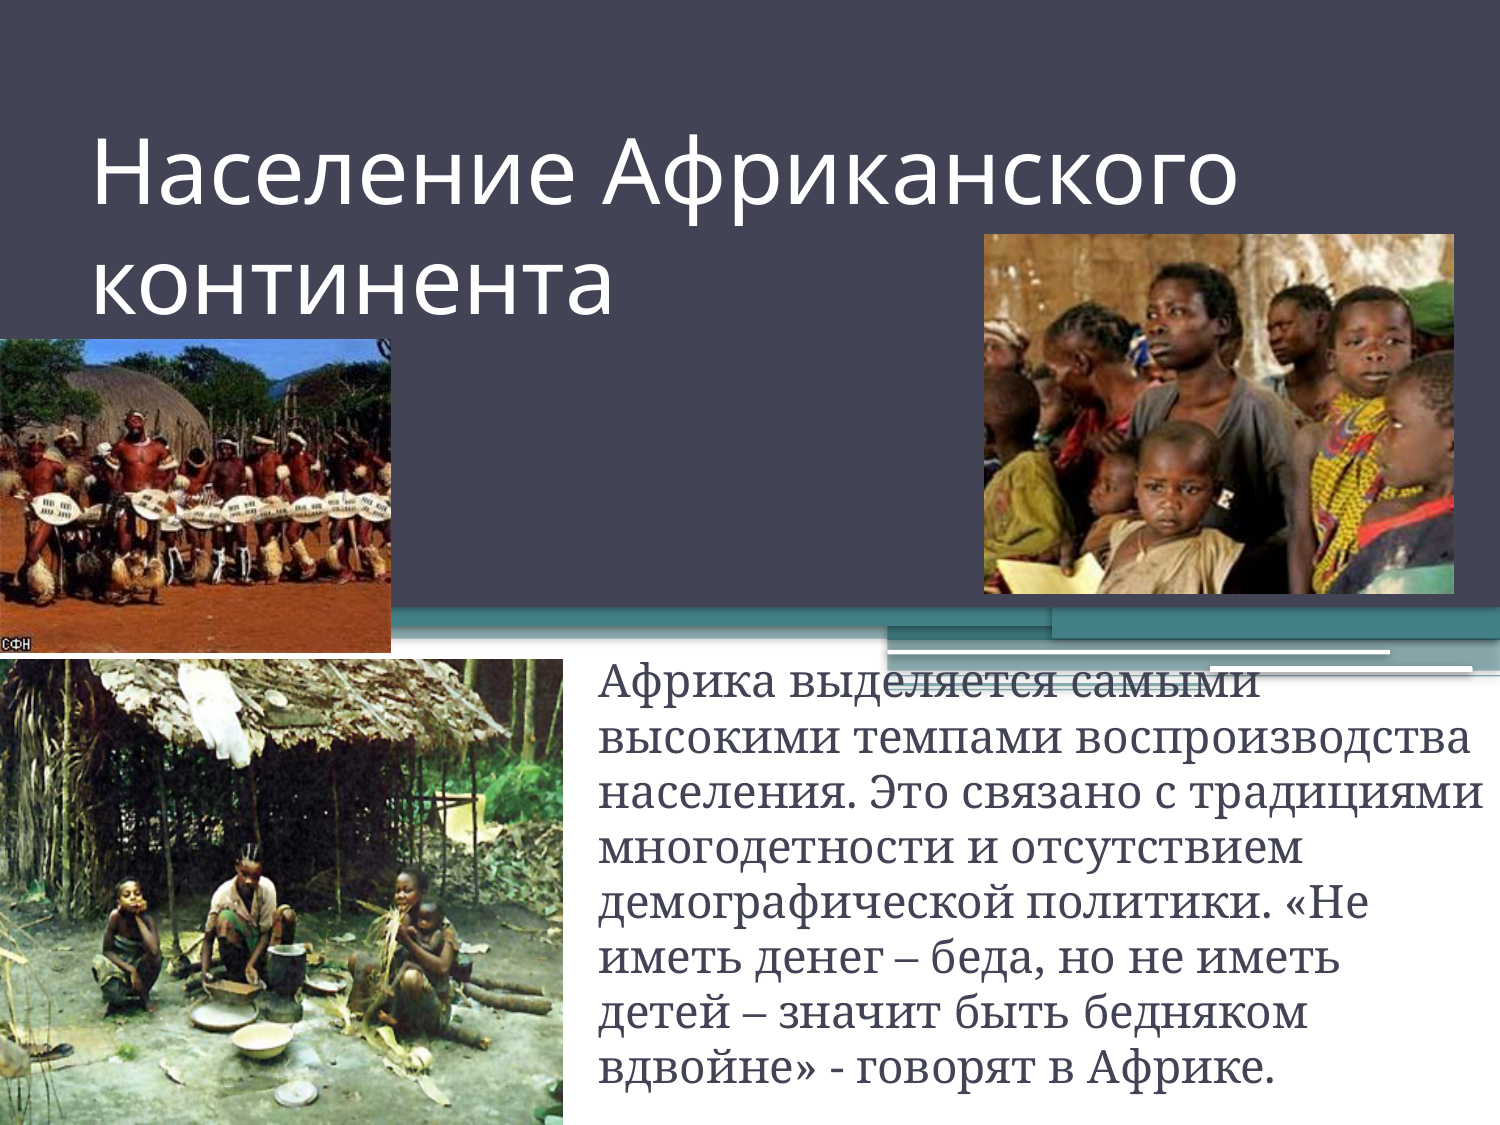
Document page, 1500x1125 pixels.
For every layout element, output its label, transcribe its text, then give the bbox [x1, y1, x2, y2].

title Население Африканского континента [75, 70, 1463, 340]
subtitle Африка выделяется самыми высокими темпами воспроизводства населения. Это связано с традициями многодетности и отсутствием демографической политики. «Не иметь денег – беда, но не иметь детей – значит быть бедняком вдвойне» - говорят в Африке. [574, 644, 1500, 1125]
picture [984, 234, 1454, 594]
picture [0, 339, 391, 653]
picture [0, 659, 563, 1125]
